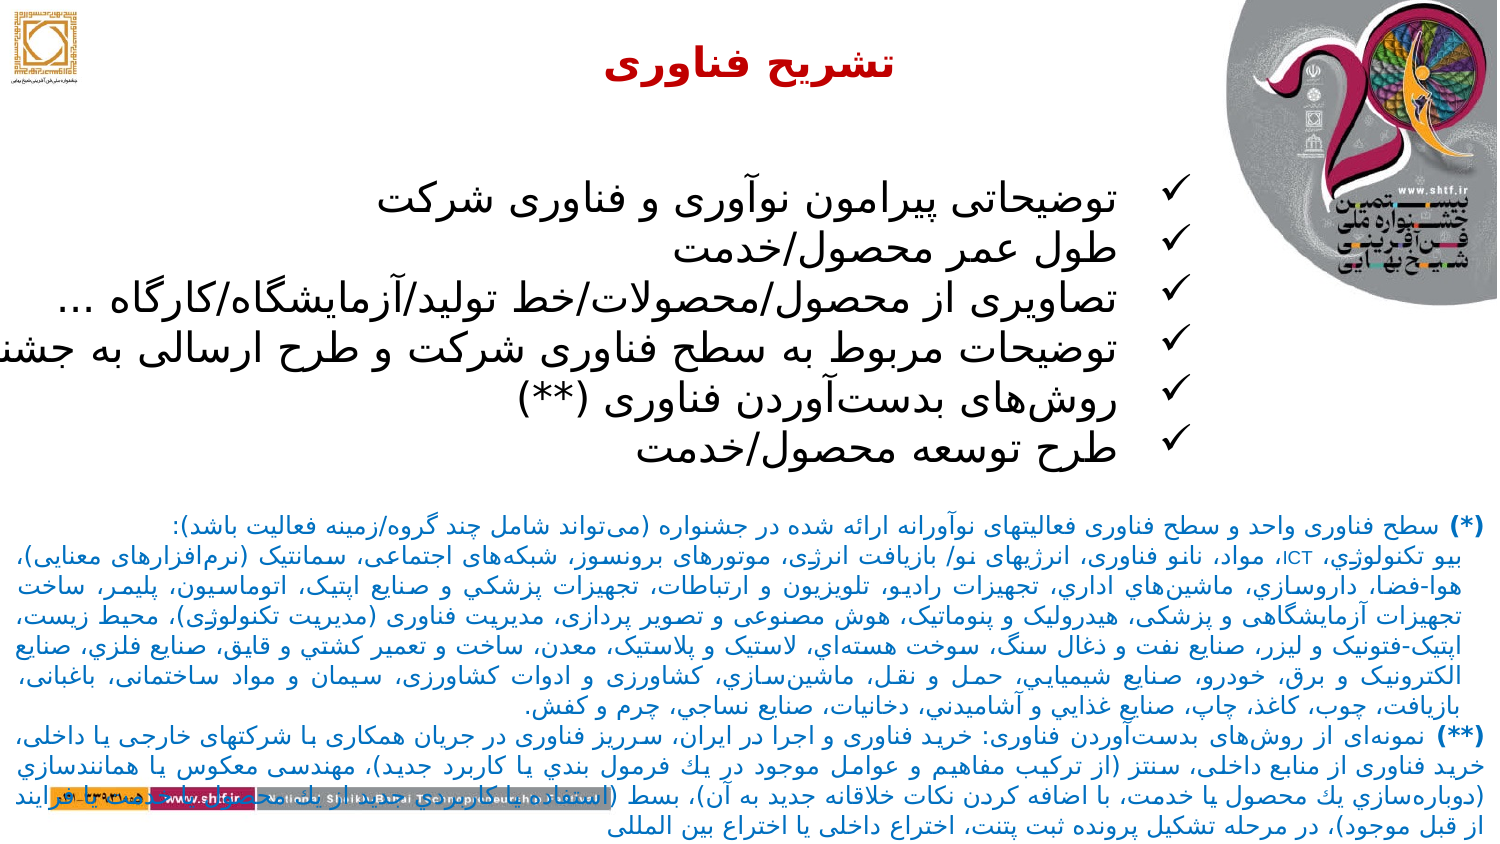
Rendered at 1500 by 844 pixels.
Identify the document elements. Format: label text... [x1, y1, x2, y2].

title تشریح فناوری [97, 0, 1403, 128]
text_box (*) سطح فناوری واحد و سطح فناوری فعالیت­های نوآورانه ارائه شده در جشنواره (می‌تواند شامل چند گروه/زمینه فعالیت باشد): بيو تکنولوژي، ICT، مواد، نانو فناوری، انرژیهای نو/ بازیافت انرژی، موتورهای برونسوز، شبکه‌های اجتماعی، سمانتیک (نرم‌افزارهای معنایی)، هوا-فضا، داروسازي، ماشين‌هاي اداري، تجهيزات راديو، تلويزيون و ارتباطات، تجهيزات پزشکي و صنايع اپتيک، اتوماسيون، پلیمر، ساخت تجهیزات آزمایشگاهی و پزشکی، هیدرولیک و پنوماتیک، هوش مصنوعی و تصویر پردازی، مدیریت فناوری (مدیریت تکنولوژی)، محیط زیست، اپتیک-فتونیک و لیزر، صنايع نفت و ذغال سنگ، سوخت هسته‌اي، لاستيک و پلاستيک، معدن، ساخت و تعمير کشتي و قايق، صنايع فلزي، صنايع الکترونيک و برق، خودرو، صنايع شيميايي، حمل و نقل، ماشين‌سازي، کشاورزی و ادوات کشاورزی، سیمان و مواد ساختمانی، باغبانی، بازيافت، چوب، کاغذ، چاپ، صنايع غذايي و آشاميدني، دخانيات، صنايع نساجي، چرم و کفش. (**) نمونه‌ای از روش‌های بدست‌آوردن فناوری: خرید فناوری و اجرا در ایران، سرریز فناوری در جریان همکاری با شرکتهای خارجی یا داخلی، خرید فناوری از منابع داخلی، سنتز (از تركيب مفاهيم و عوامل موجود در يك فرمول بندي يا كاربرد جديد)، مهندسی معکوس یا همانندسازي (دوباره‌سازي يك محصول يا خدمت، با اضافه كردن نكات خلاقانه جديد به آن)، بسط (استفاده يا كاربردي جديد از يك محصول يا خدمت يا فرايند از قبل موجود)، در مرحله تشکیل پرونده ثبت پتنت، اختراع داخلی یا اختراع بین المللی [0, 502, 1500, 844]
picture [0, 0, 97, 113]
picture [1209, 0, 1497, 502]
text_box توضیحاتی پیرامون نوآوری و فناوری شرکت طول عمر محصول/خدمت تصاویری از محصول/محصولات/خط تولید/آزمایشگاه/کارگاه ... توضیحات مربوط به سطح فناوری شرکت و طرح ارسالی به جشنواره (*) روش‌های بدست‌آوردن فناوری (**) طرح توسعه محصول/خدمت [0, 113, 1209, 502]
